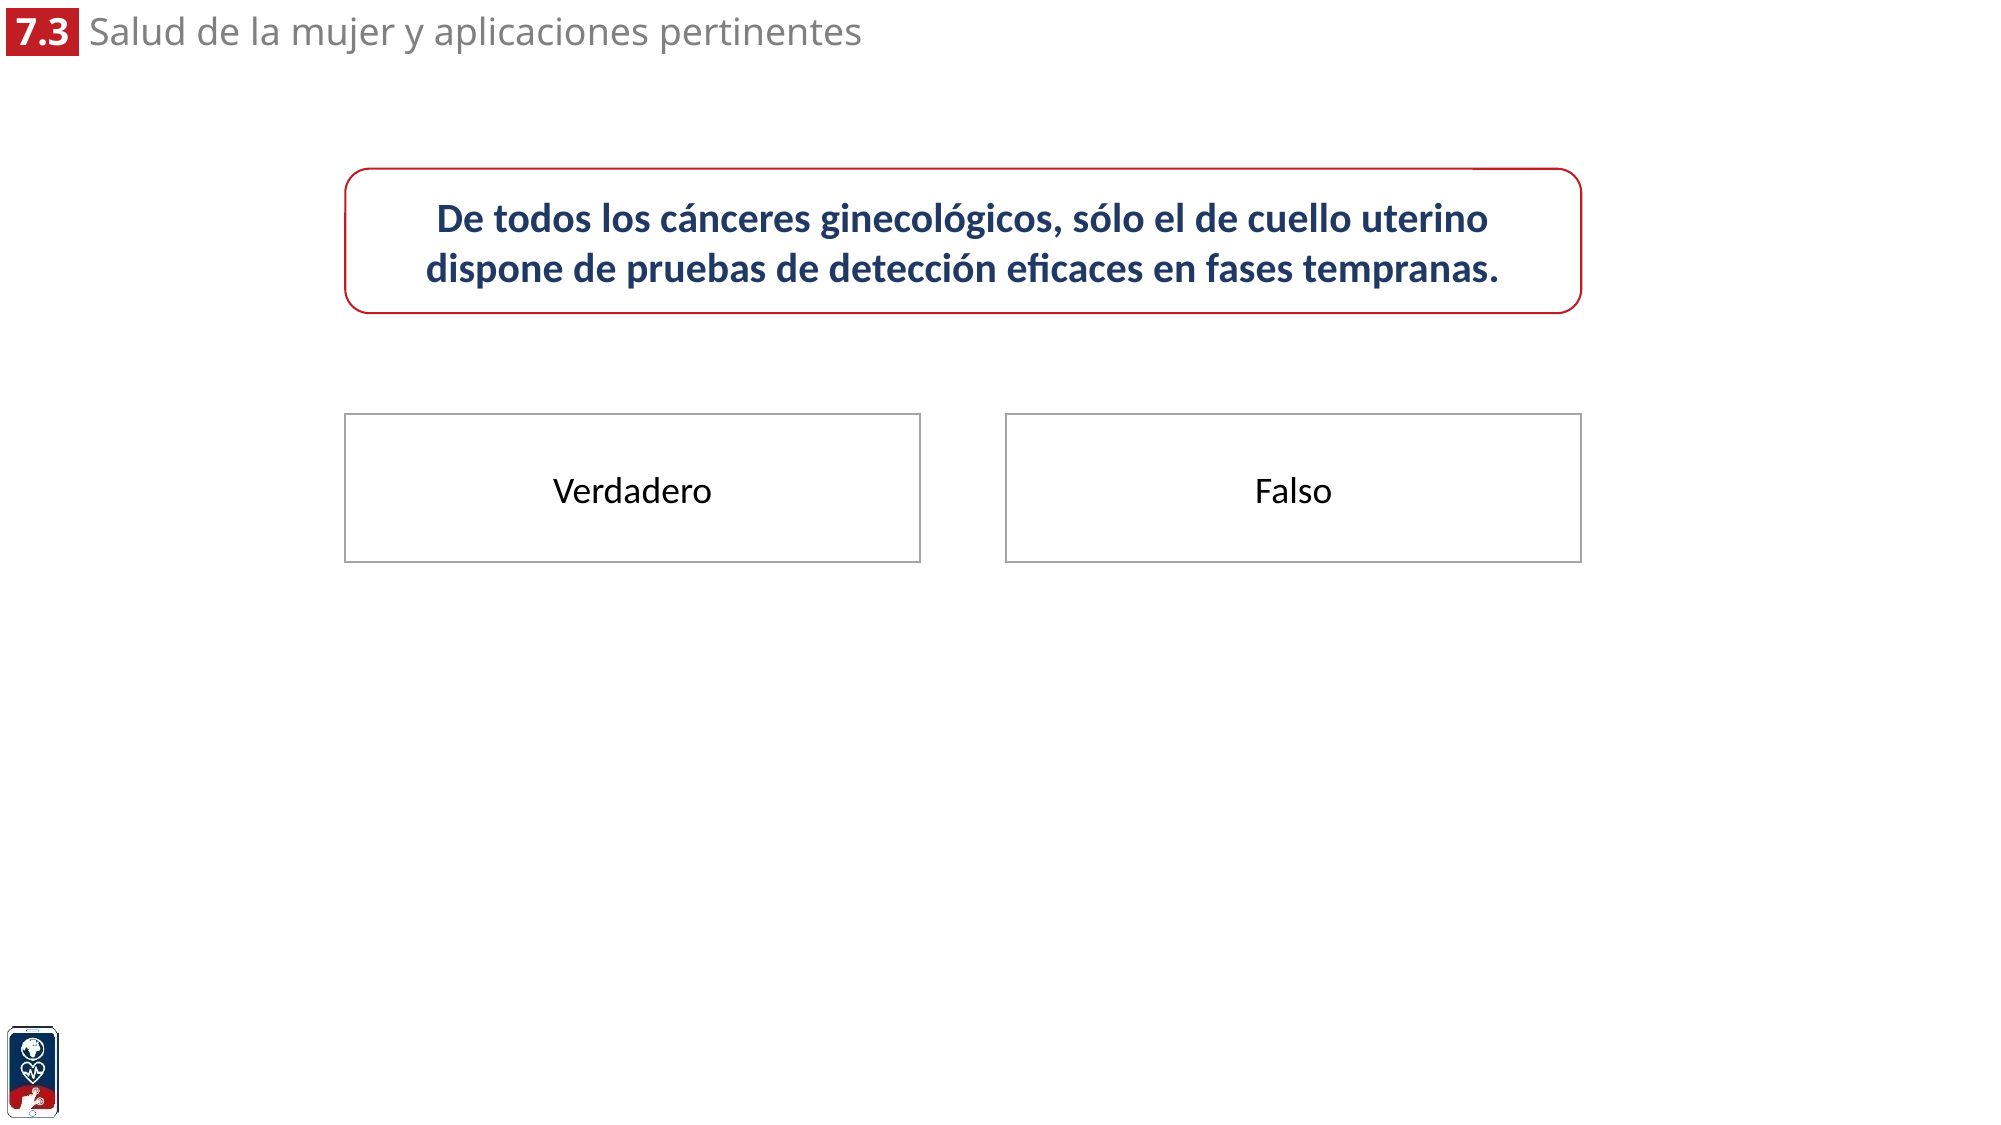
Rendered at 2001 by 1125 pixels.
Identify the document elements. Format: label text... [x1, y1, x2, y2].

text_box De todos los cánceres ginecológicos, sólo el de cuello uterino dispone de pruebas de detección eficaces en fases tempranas. [344, 167, 1583, 315]
picture [7, 1026, 59, 1118]
text_box Verdadero [344, 413, 921, 563]
text_box Falso [1005, 413, 1582, 563]
